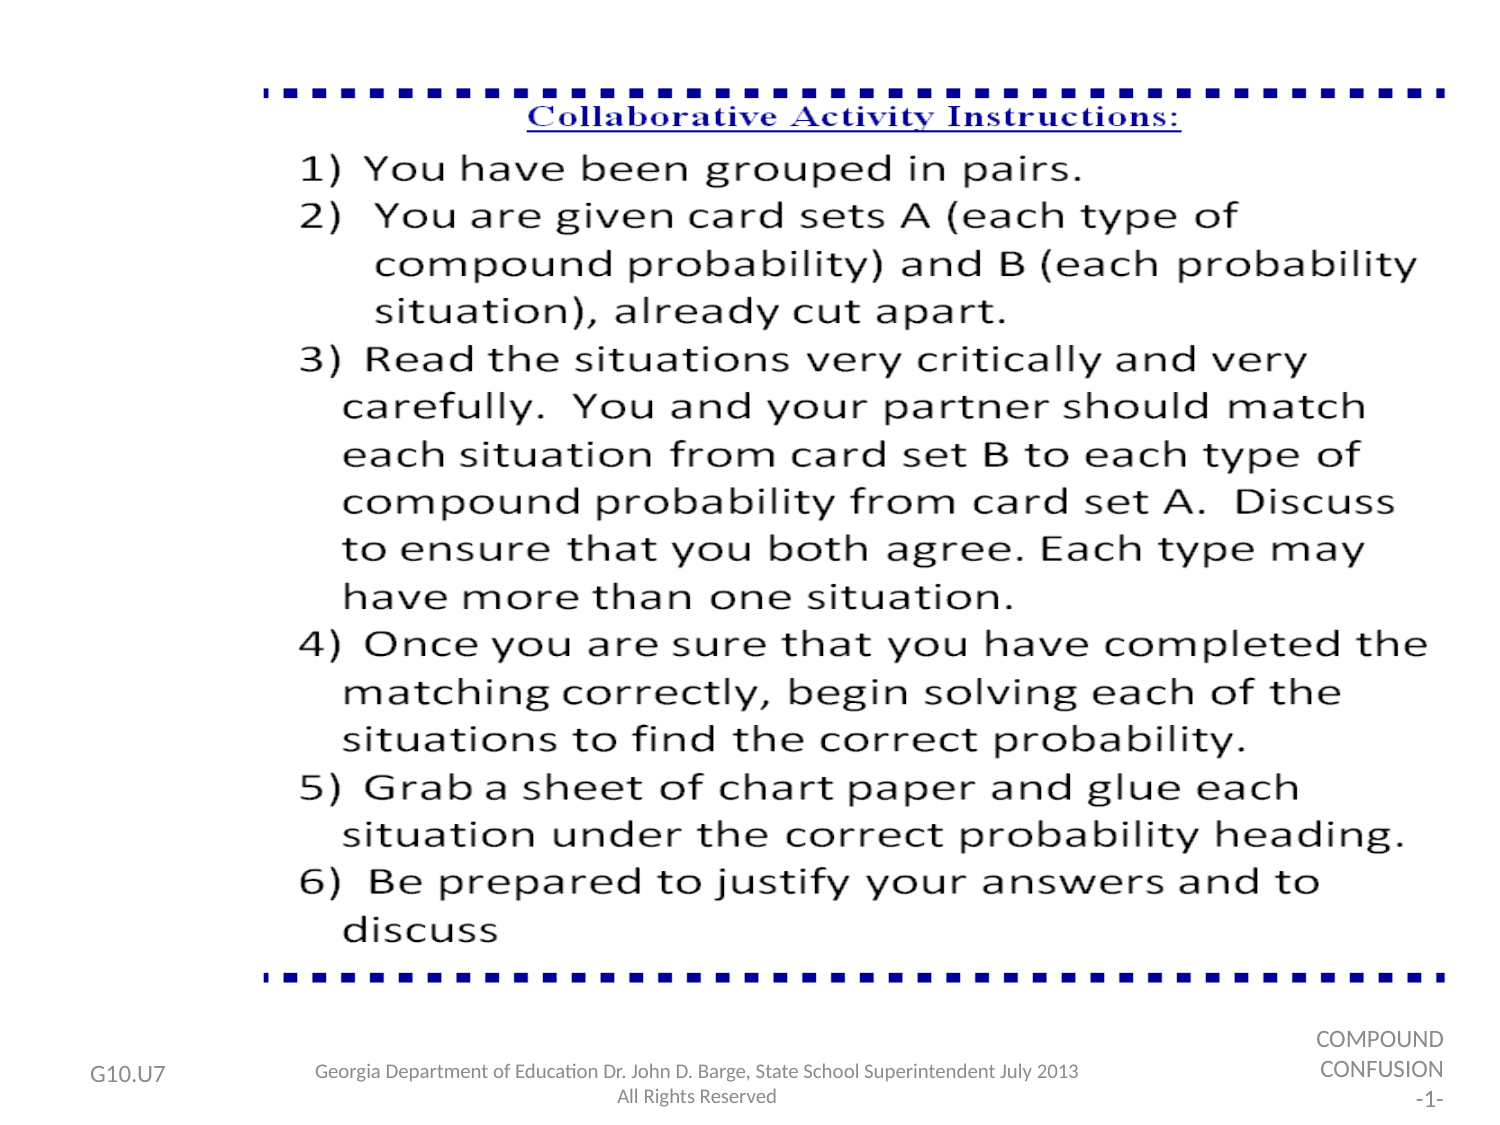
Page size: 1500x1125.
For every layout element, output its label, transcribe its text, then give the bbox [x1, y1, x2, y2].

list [262, 87, 1458, 988]
slide_number G10.U7 [75, 1042, 225, 1103]
slide_number COMPOUND CONFUSION -1- [1287, 1025, 1460, 1110]
footer Georgia Department of Education Dr. John D. Barge, State School Superintendent July 2013 All Rights Reserved [275, 1065, 1120, 1125]
